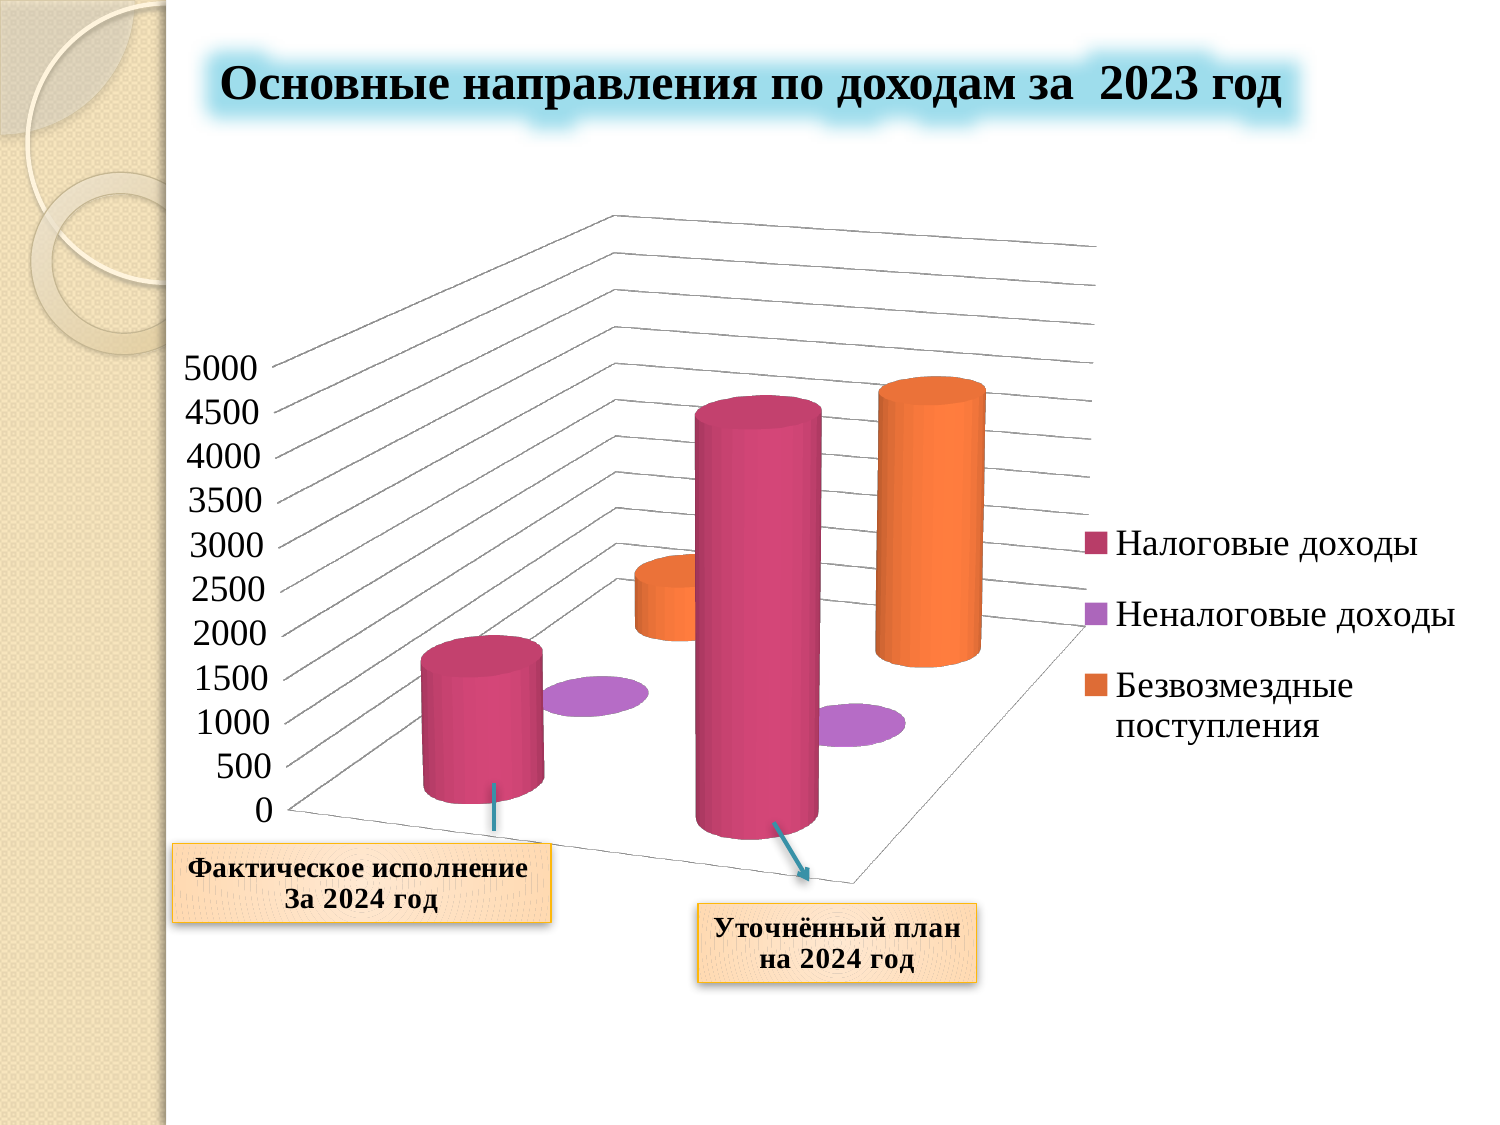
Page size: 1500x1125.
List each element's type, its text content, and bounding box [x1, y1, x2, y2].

chart [76, 172, 1483, 1095]
text_box Основные направления по доходам за 2023 год [18, 42, 1483, 118]
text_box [773, 822, 810, 882]
